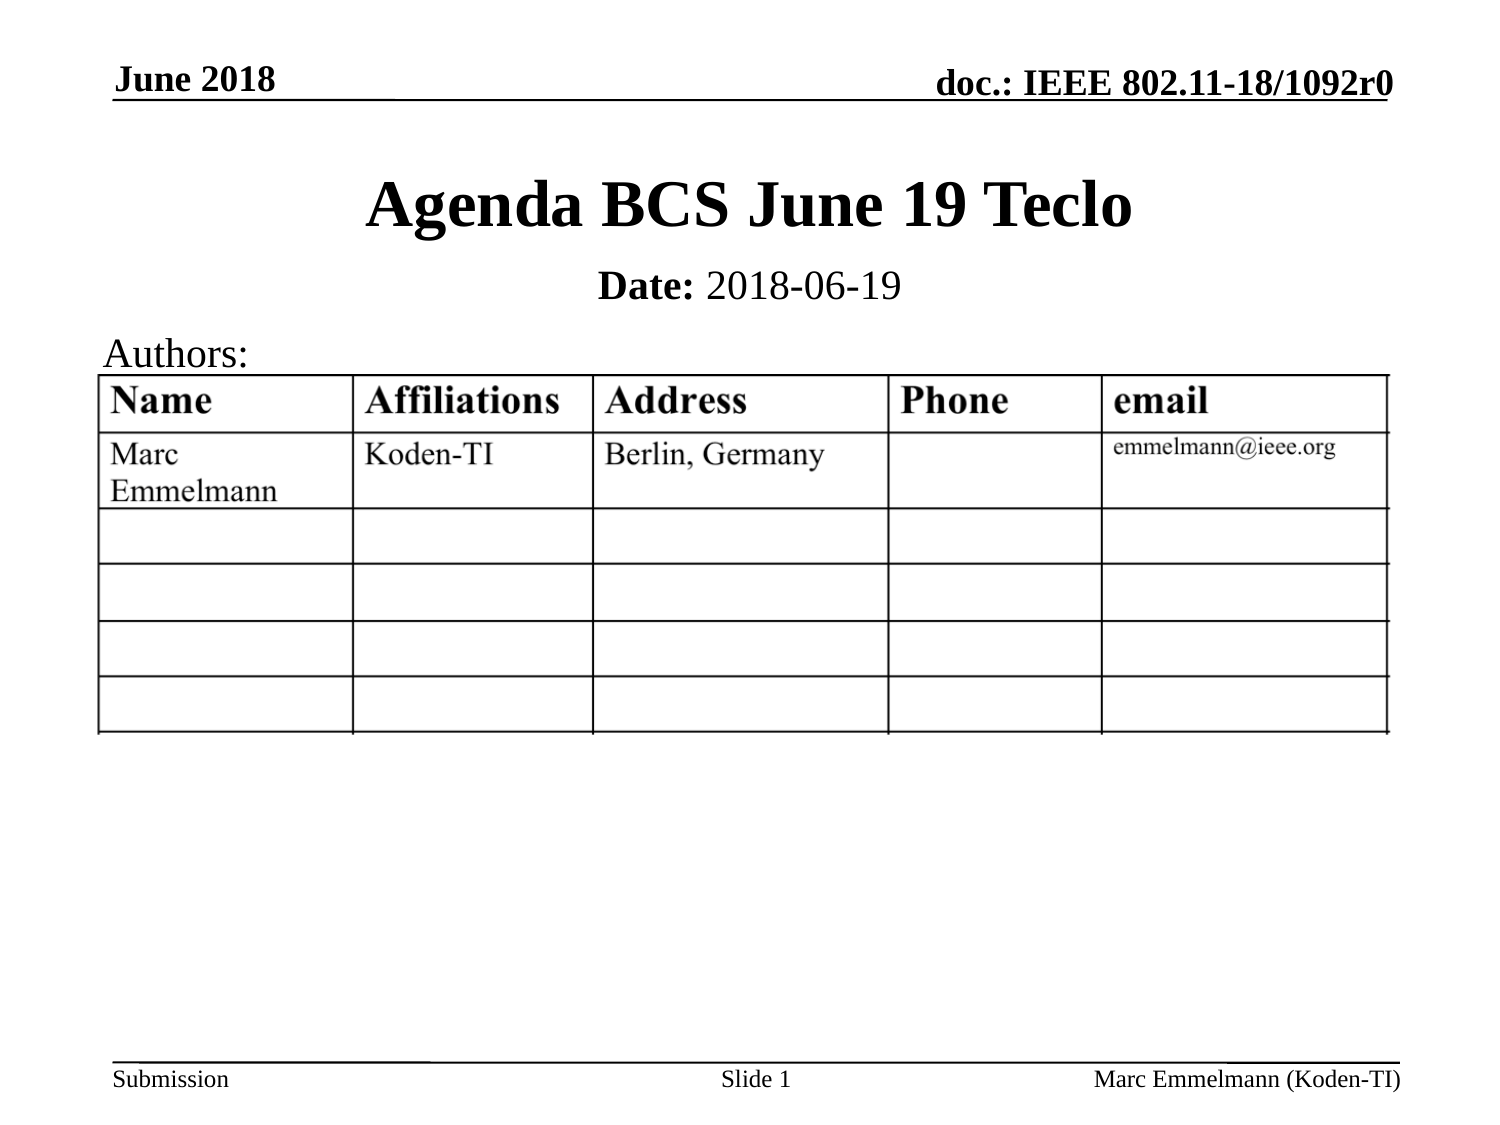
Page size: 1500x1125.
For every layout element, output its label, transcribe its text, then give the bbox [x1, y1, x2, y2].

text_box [83, 374, 1417, 780]
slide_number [114, 54, 493, 100]
list Date: 2018-06-19 [112, 249, 1388, 316]
slide_number Slide 1 [712, 1061, 800, 1123]
footer Marc Emmelmann (Koden-TI) [902, 1061, 1402, 1093]
title Agenda BCS June 19 Teclo [112, 112, 1388, 249]
text_box Authors: [87, 318, 325, 373]
